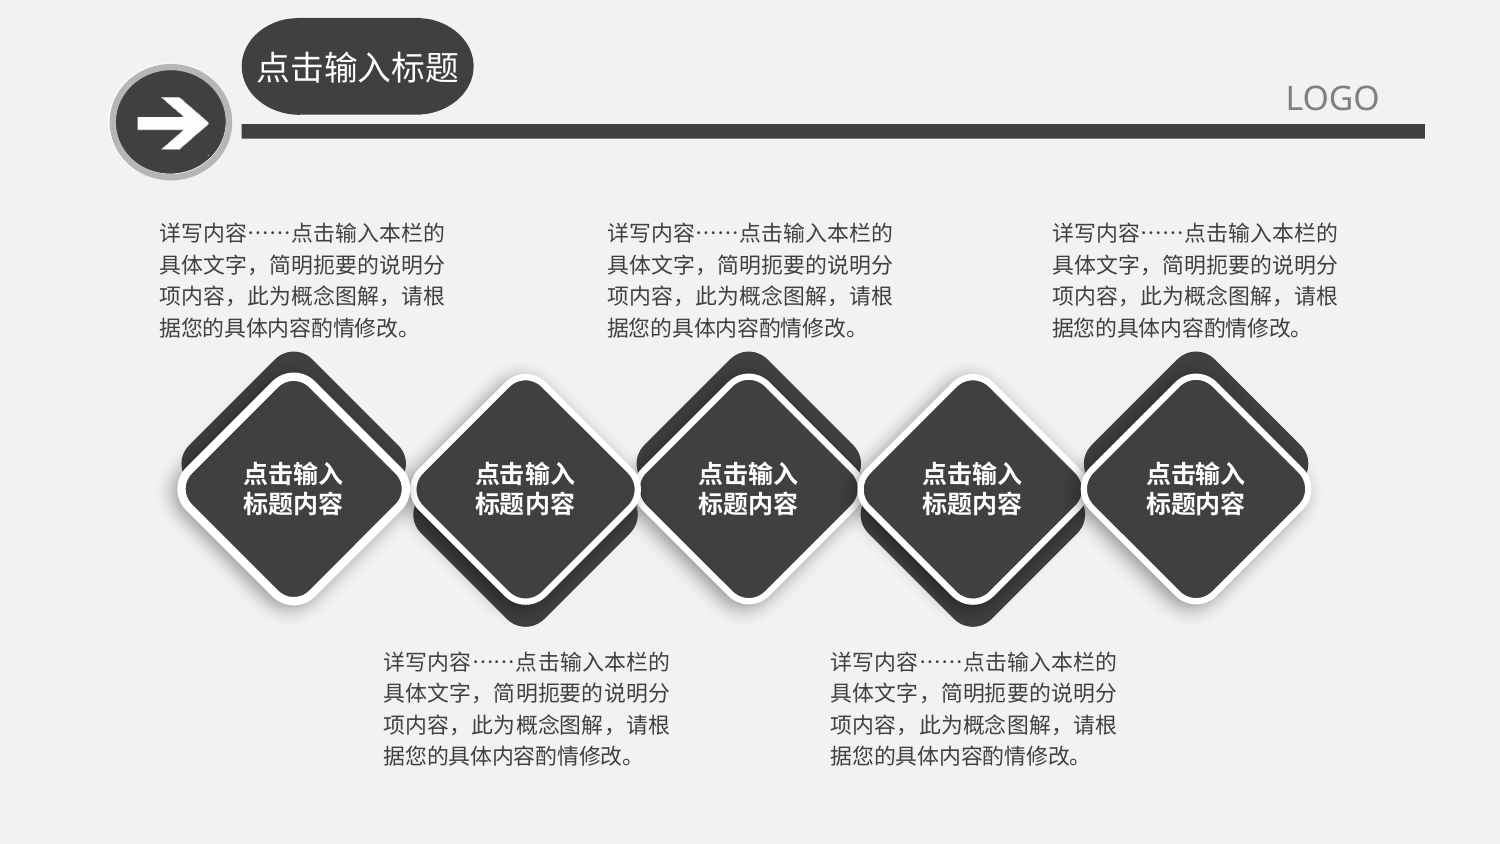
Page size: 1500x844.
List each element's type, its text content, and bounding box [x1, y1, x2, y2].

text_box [206, 376, 381, 576]
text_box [241, 17, 487, 115]
text_box LOGO [1270, 69, 1404, 123]
text_box 详写内容……点击输入本栏的具体文字，简明扼要的说明分项内容，此为概念图解，请根据您的具体内容酌情修改。 [607, 214, 894, 341]
text_box 详写内容……点击输入本栏的具体文字，简明扼要的说明分项内容，此为概念图解，请根据您的具体内容酌情修改。 [159, 214, 446, 341]
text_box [661, 376, 836, 576]
text_box 详写内容……点击输入本栏的具体文字，简明扼要的说明分项内容，此为概念图解，请根据您的具体内容酌情修改。 [1052, 214, 1339, 341]
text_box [1109, 376, 1284, 576]
text_box 详写内容……点击输入本栏的具体文字，简明扼要的说明分项内容，此为概念图解，请根据您的具体内容酌情修改。 [383, 643, 671, 769]
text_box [438, 402, 613, 602]
text_box [241, 123, 1426, 140]
text_box 详写内容……点击输入本栏的具体文字，简明扼要的说明分项内容，此为概念图解，请根据您的具体内容酌情修改。 [830, 643, 1118, 769]
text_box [110, 65, 229, 178]
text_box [885, 402, 1060, 602]
